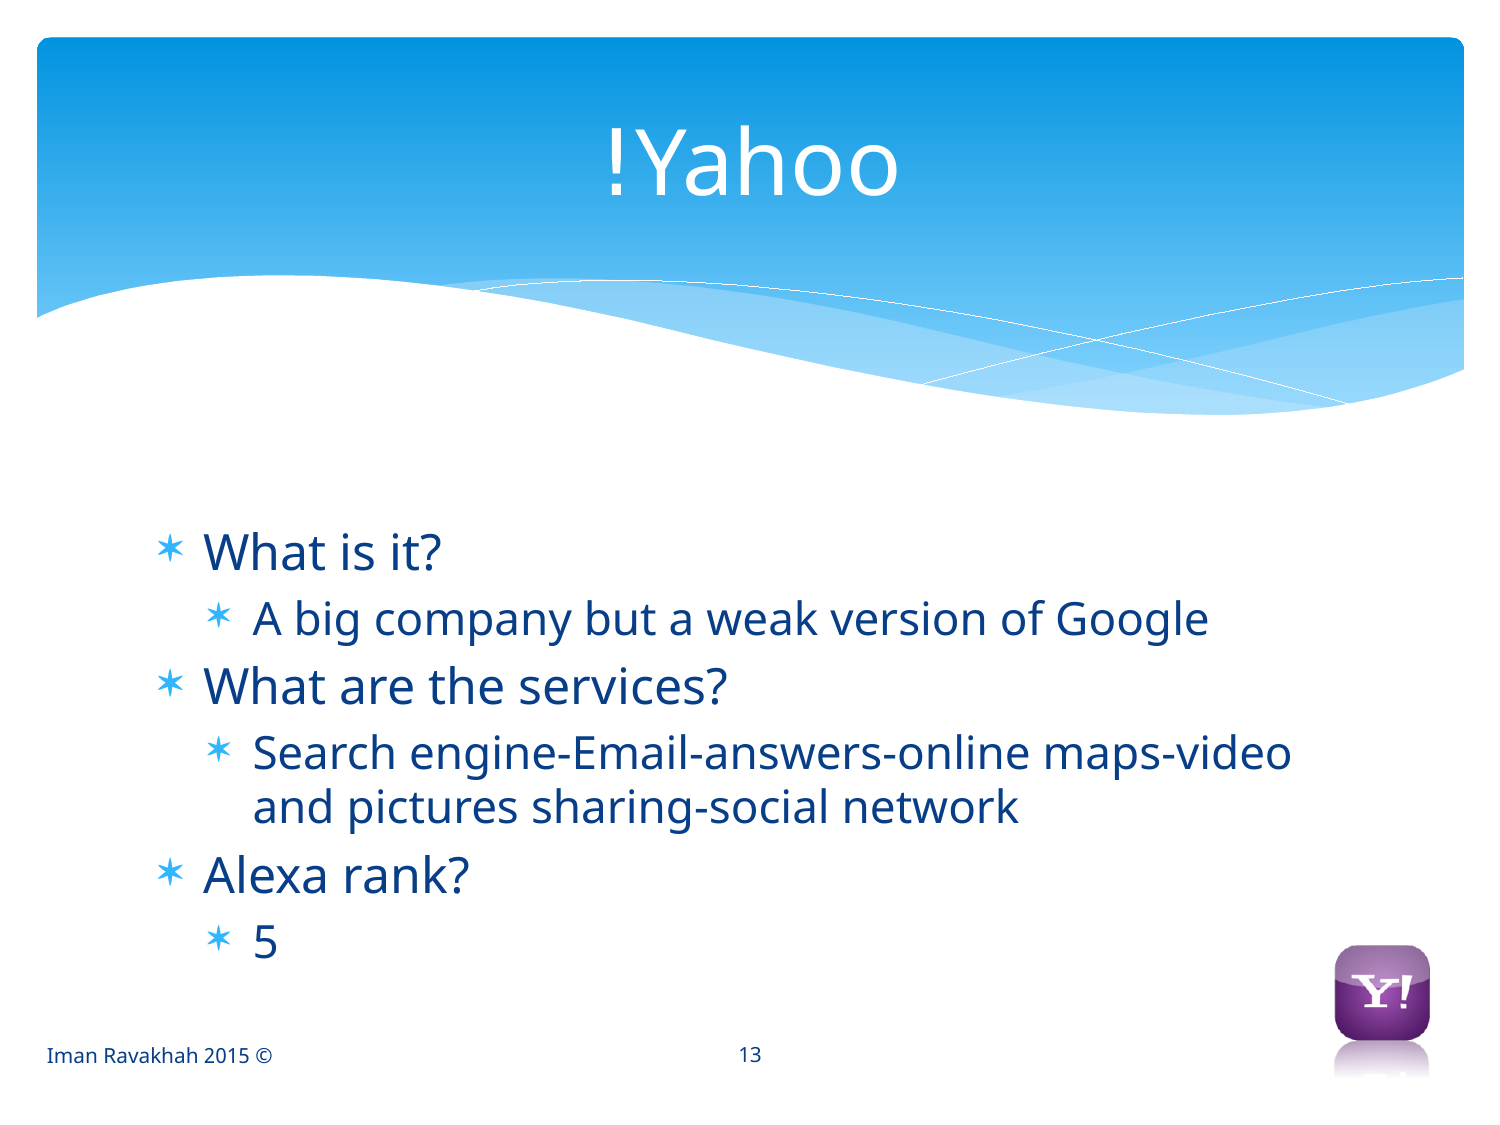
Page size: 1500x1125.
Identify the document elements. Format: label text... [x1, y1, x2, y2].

title Yahoo! [75, 55, 1425, 261]
list What is it? A big company but a weak version of Google What are the services? Search engine-Email-answers-online maps-video and pictures sharing-social network Alexa rank? 5 [143, 512, 1359, 1005]
picture [1265, 912, 1500, 1089]
footer © 2015 Iman Ravakhah [31, 1025, 653, 1086]
slide_number 13 [654, 1025, 846, 1086]
